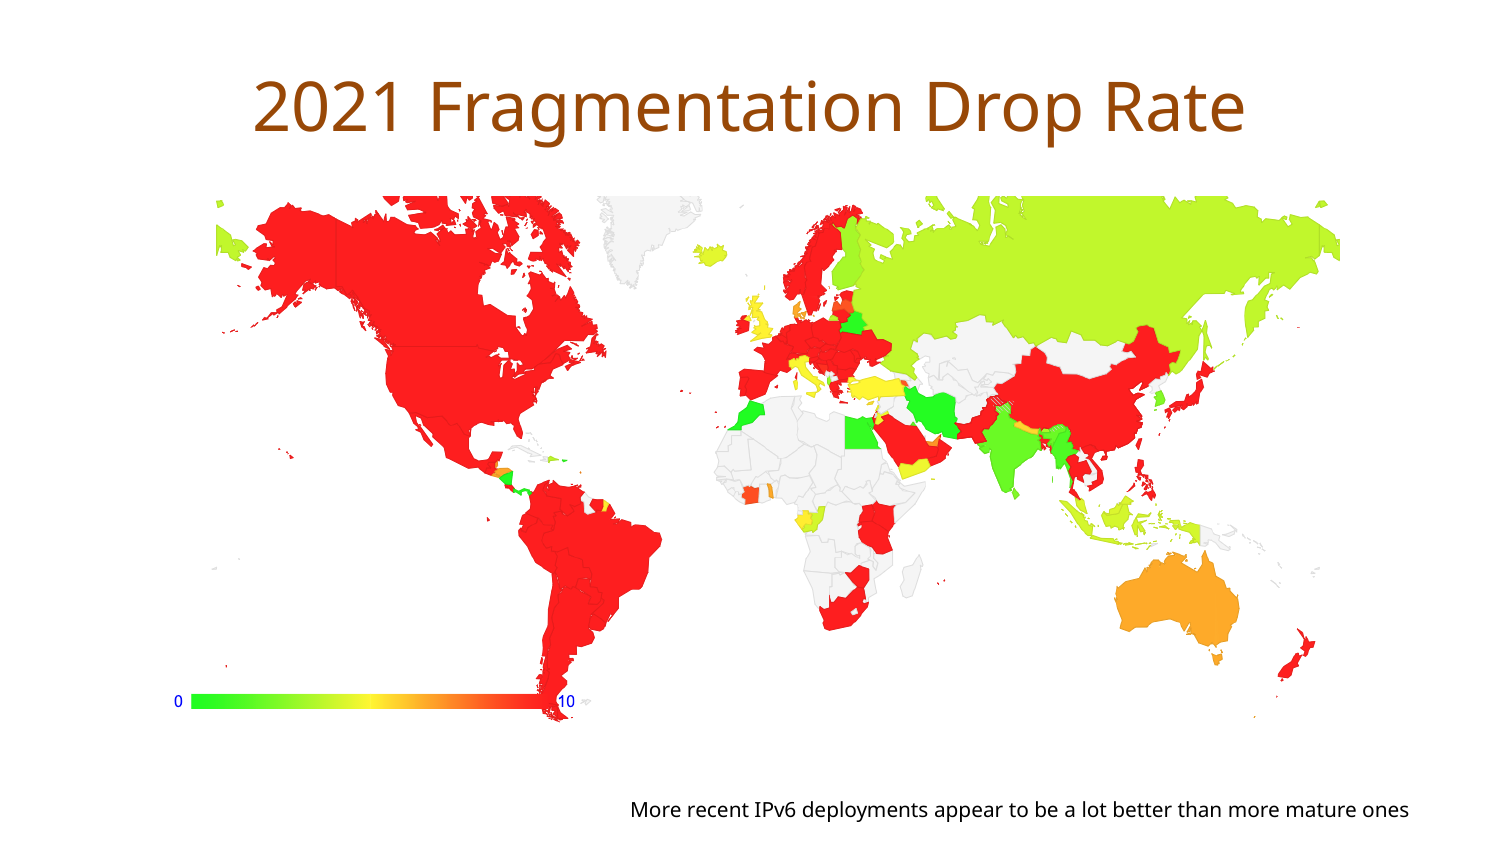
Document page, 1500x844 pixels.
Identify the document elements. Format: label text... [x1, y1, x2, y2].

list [160, 196, 1340, 754]
text_box More recent IPv6 deployments appear to be a lot better than more mature ones [615, 789, 1425, 830]
title 2021 Fragmentation Drop Rate [75, 33, 1425, 175]
